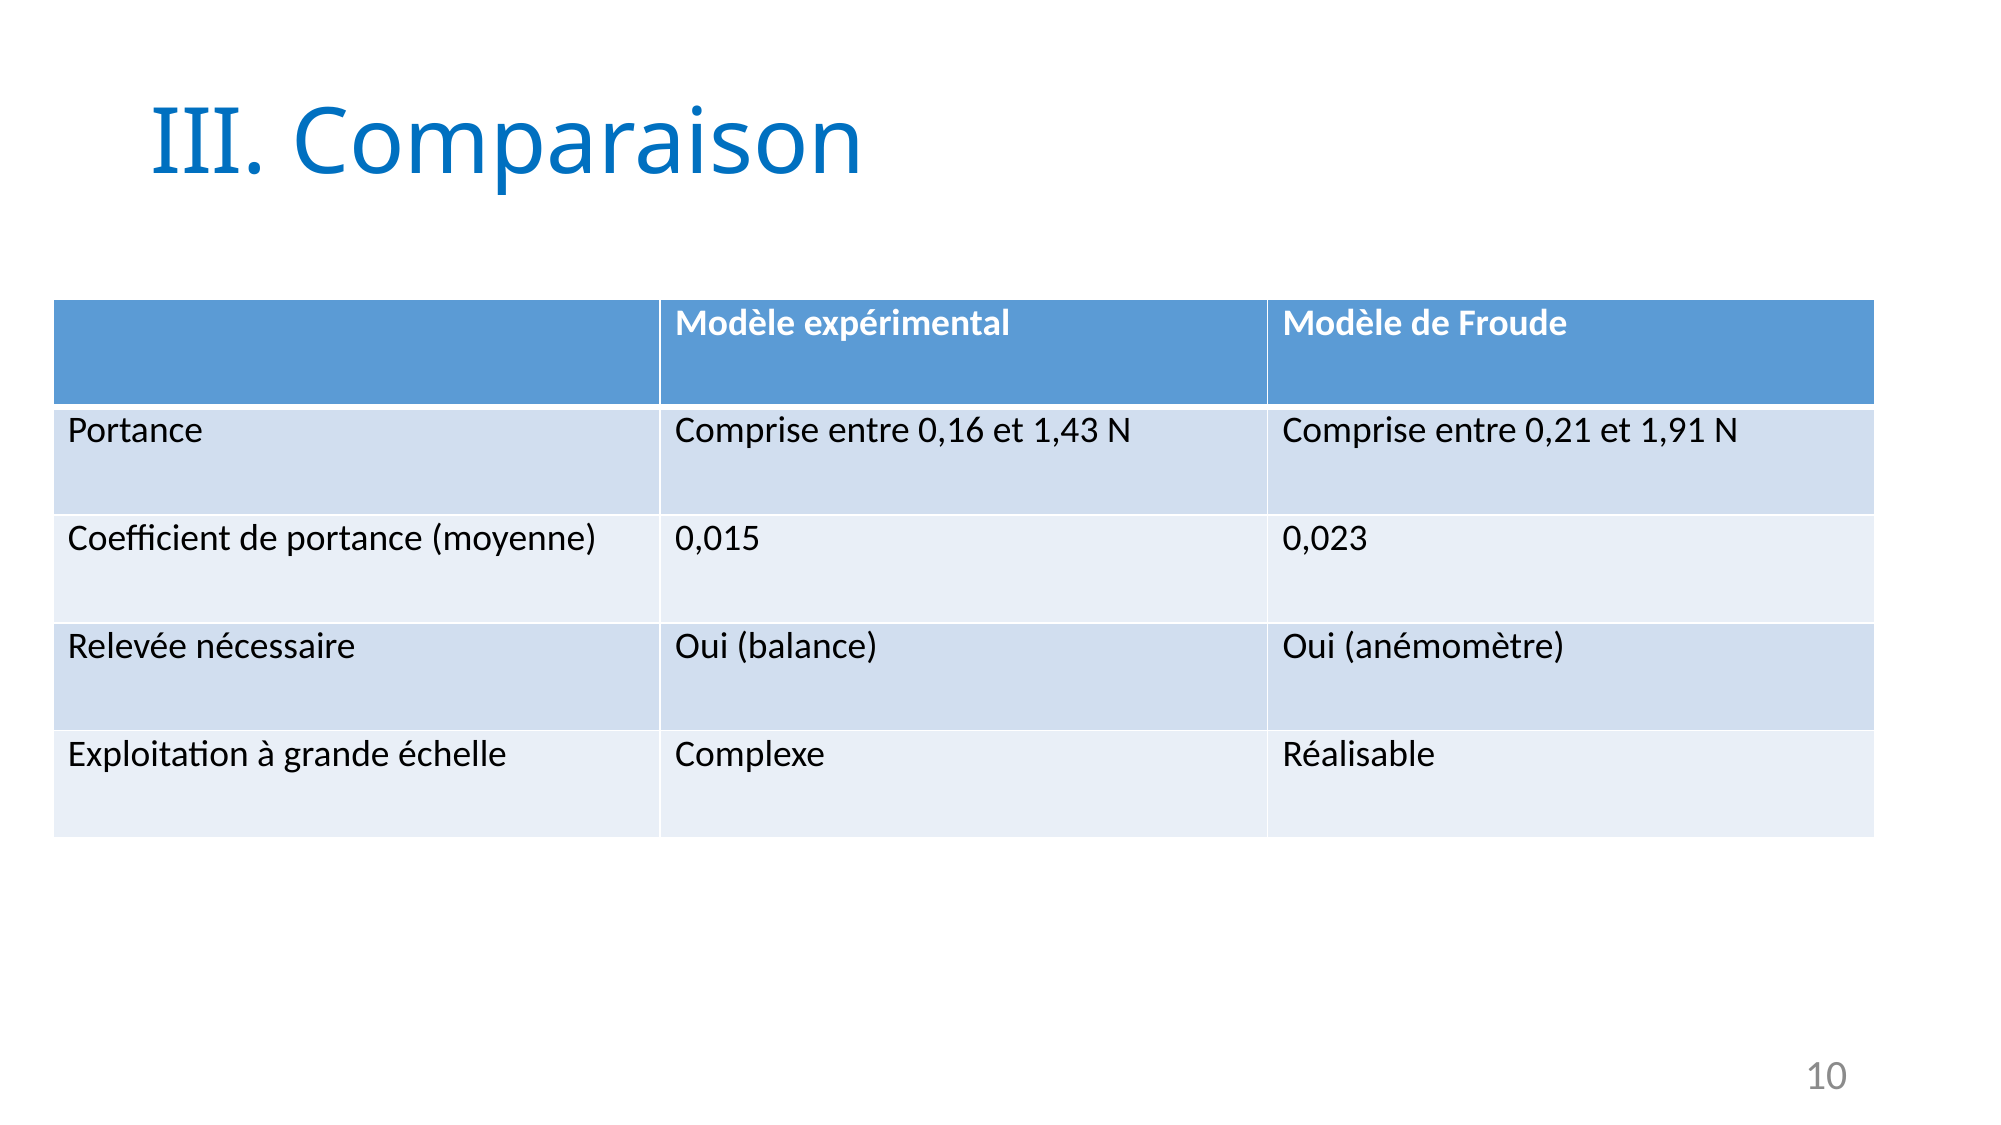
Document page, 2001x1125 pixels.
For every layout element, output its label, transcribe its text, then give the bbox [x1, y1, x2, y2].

table_cell Coefficient de portance (moyenne) [54, 516, 659, 622]
table_cell Oui (balance) [661, 624, 1267, 730]
title III. Comparaison [135, 20, 1535, 268]
table_cell Portance [54, 410, 659, 514]
table_cell Exploitation à grande échelle [54, 731, 659, 837]
table_cell 0,015 [661, 516, 1267, 622]
table_cell Relevée nécessaire [54, 624, 659, 730]
table_header Modèle de Froude [1268, 300, 1874, 404]
table_cell Réalisable [1268, 731, 1874, 837]
table_header Modèle expérimental [661, 300, 1267, 404]
table_header [54, 300, 659, 404]
slide_number 10 [1412, 1042, 1863, 1103]
table_cell Complexe [661, 731, 1267, 837]
table_cell Comprise entre 0,16 et 1,43 N [661, 410, 1267, 514]
table_cell Oui (anémomètre) [1268, 624, 1874, 730]
table_cell Comprise entre 0,21 et 1,91 N [1268, 410, 1874, 514]
table_cell 0,023 [1268, 516, 1874, 622]
